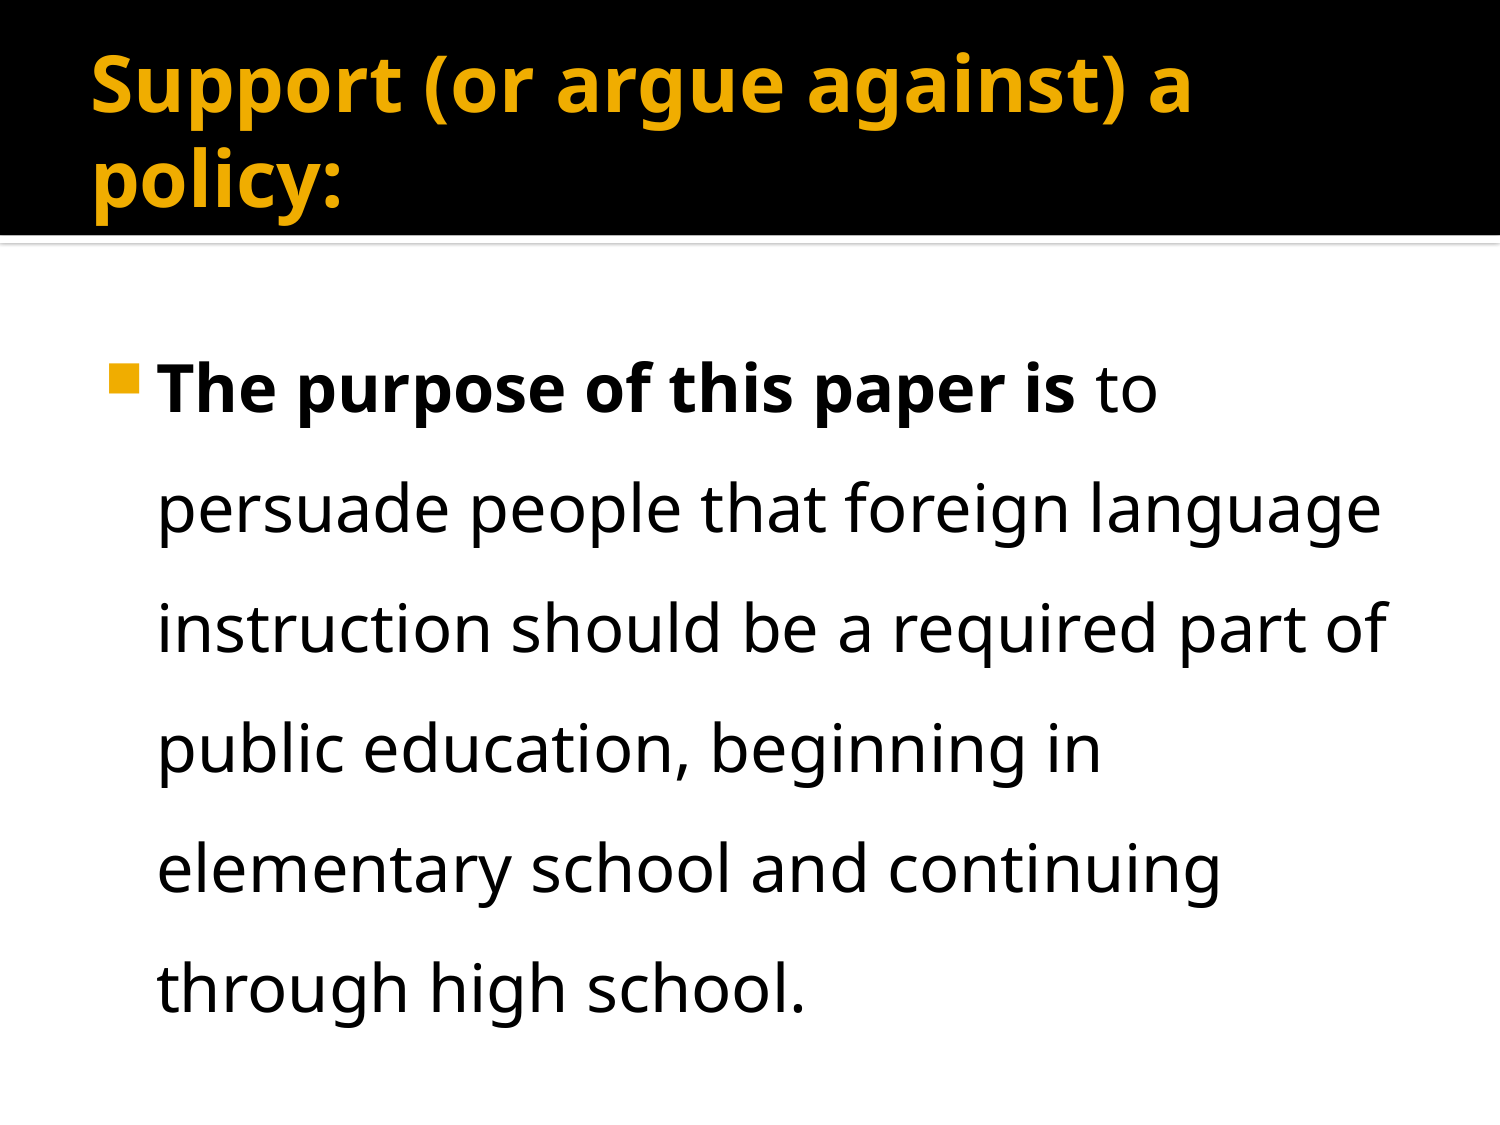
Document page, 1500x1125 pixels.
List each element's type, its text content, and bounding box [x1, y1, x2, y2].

list The purpose of this paper is to persuade people that foreign language instruction should be a required part of public education, beginning in elementary school and continuing through high school. [75, 291, 1425, 1050]
title Support (or argue against) a policy: [75, 25, 1425, 231]
